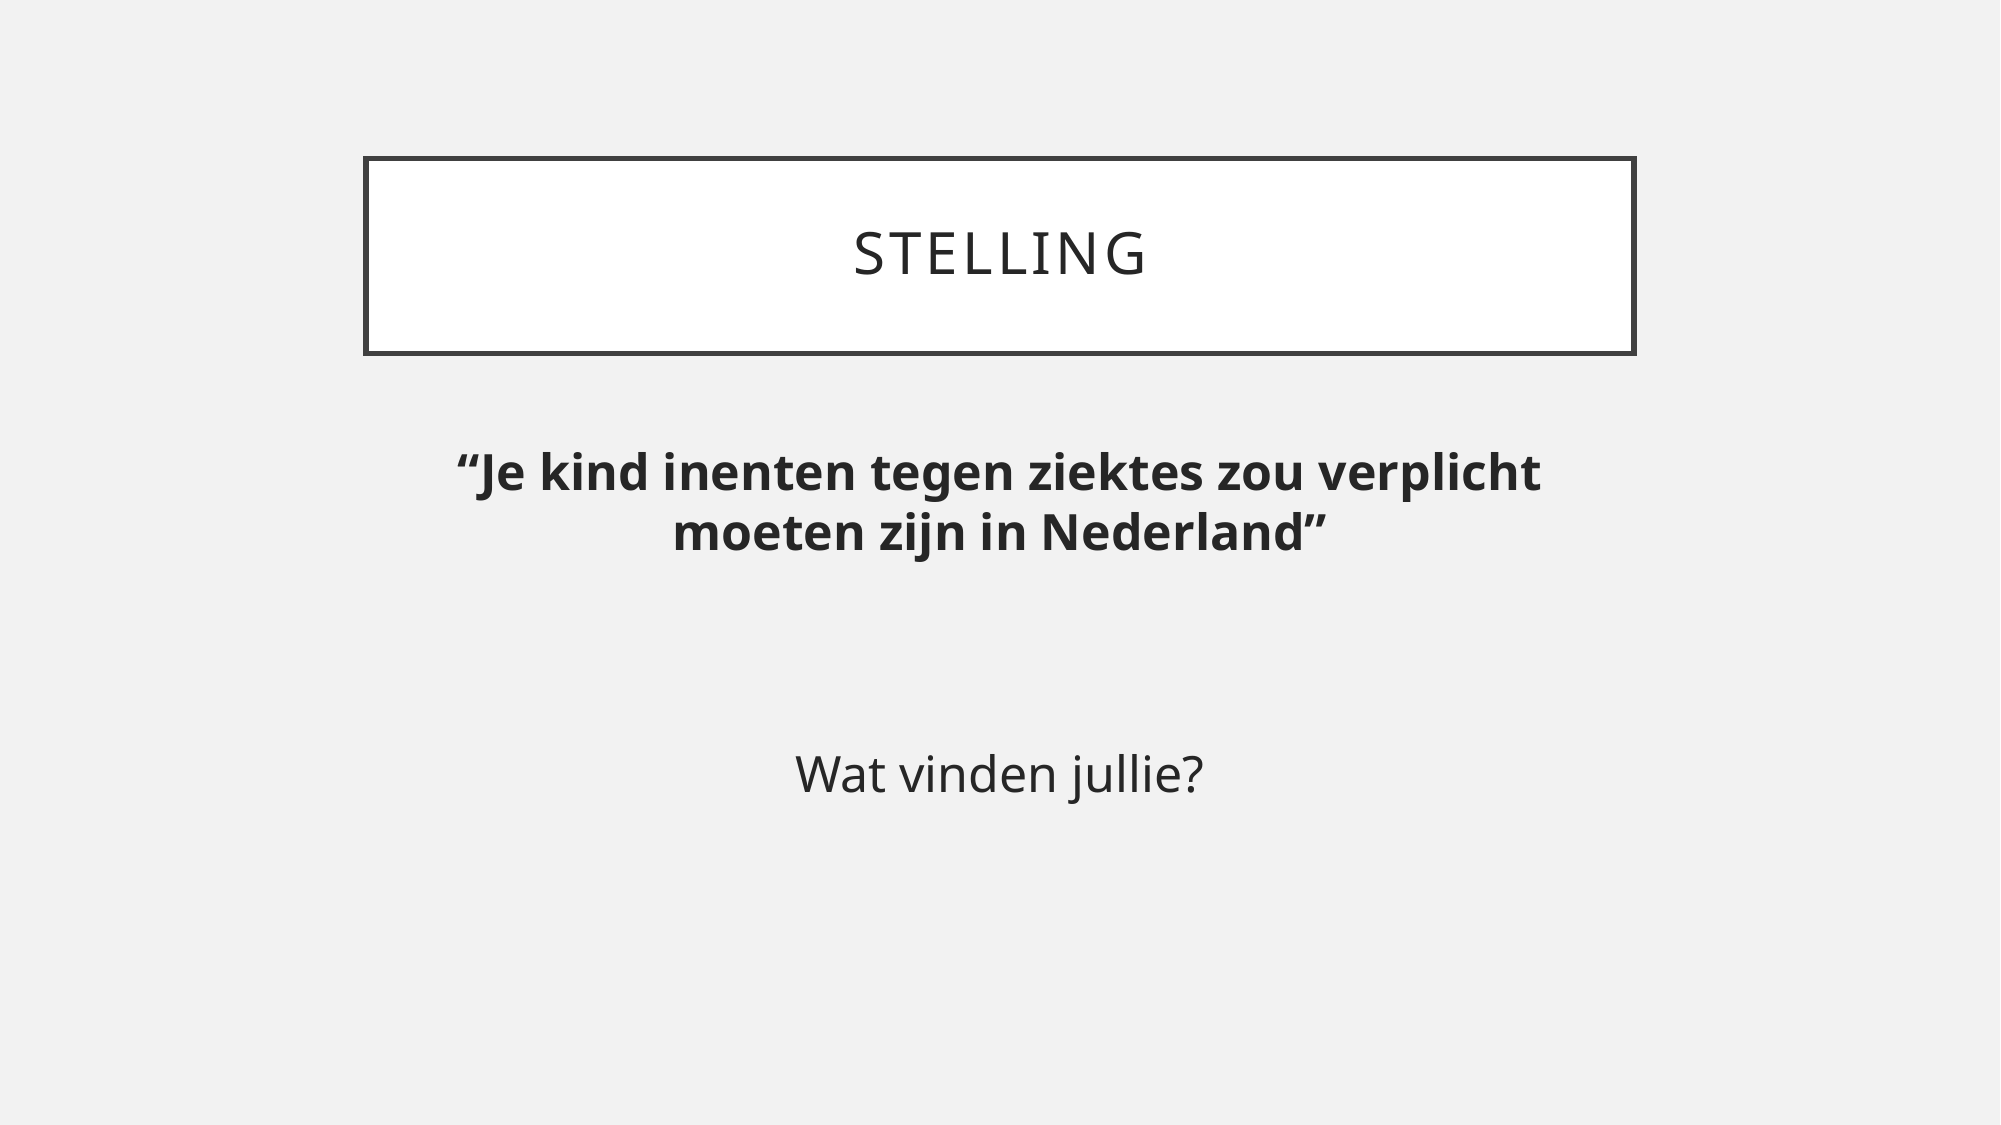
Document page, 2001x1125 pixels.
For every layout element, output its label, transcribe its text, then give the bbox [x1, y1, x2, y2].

title stelling [363, 156, 1637, 356]
list “Je kind inenten tegen ziektes zou verplicht moeten zijn in Nederland” Wat vinden jullie? [366, 432, 1634, 942]
